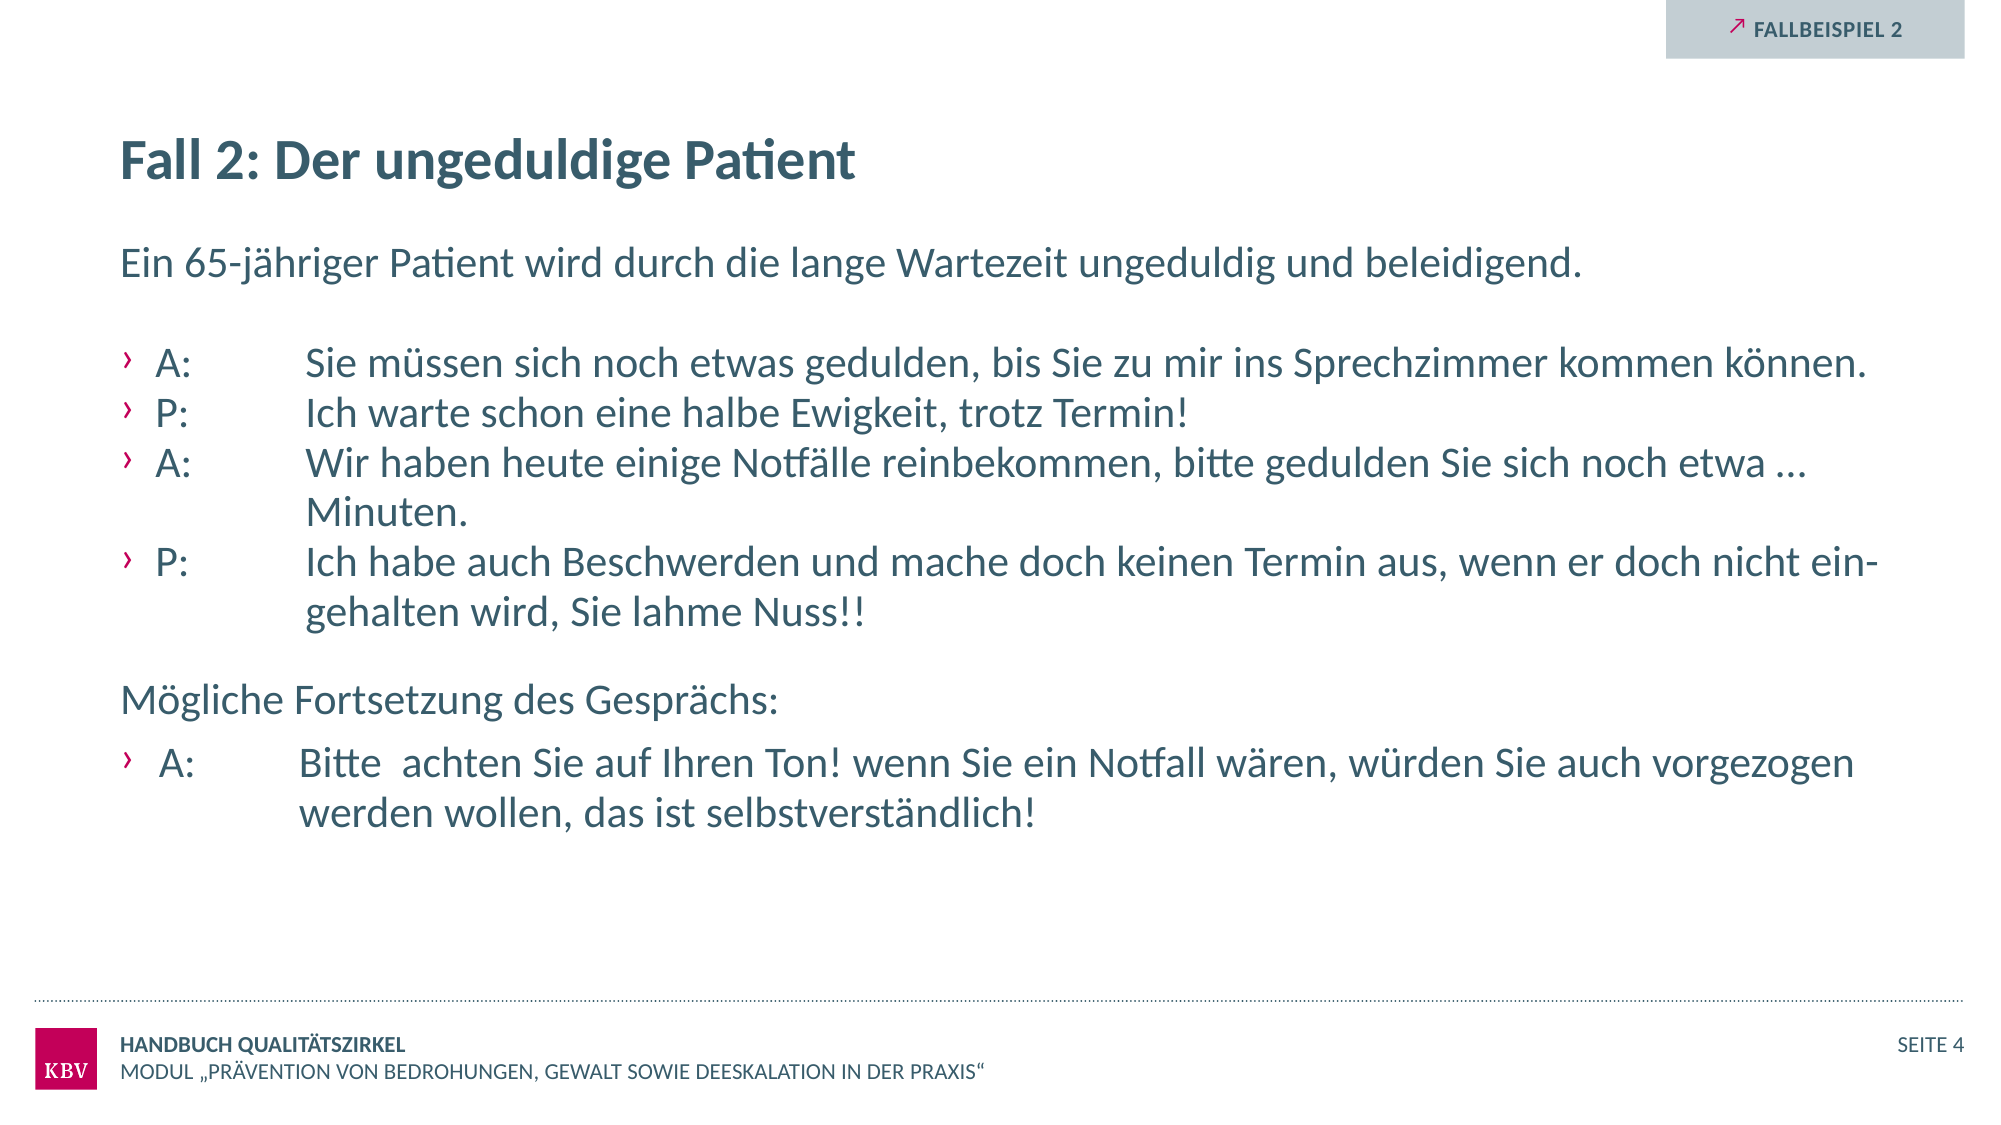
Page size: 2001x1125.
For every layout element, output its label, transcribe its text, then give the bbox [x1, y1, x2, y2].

title Fall 2: Der ungeduldige Patient [120, 129, 1880, 201]
text_box Mögliche Fortsetzung des Gesprächs: A: Bitte achten Sie auf Ihren Ton! wenn Sie ein Notfall wären, würden Sie auch vorgezogen werden wollen, das ist selbstverständlich! [120, 675, 1880, 889]
slide_number Modul „Prävention von Bedrohungen, Gewalt sowie Deeskalation in der Praxis“ [120, 1057, 1668, 1084]
list Fallbeispiel 2 [1666, 0, 1965, 59]
footer Handbuch Qualitätszirkel [120, 1030, 1668, 1057]
slide_number Seite 4 [1787, 1030, 1965, 1057]
list Ein 65-jähriger Patient wird durch die lange Wartezeit ungeduldig und beleidigend. A: Sie müssen sich noch etwas gedulden, bis Sie zu mir ins Sprechzimmer kommen können. P: Ich warte schon eine halbe Ewigkeit, trotz Termin! A: Wir haben heute einige Notfälle reinbekommen, bitte gedulden Sie sich noch etwa … Minuten. P: Ich habe auch Beschwerden und mache doch keinen Termin aus, wenn er doch nicht ein- gehalten wird, Sie lahme Nuss!! [120, 237, 1880, 600]
